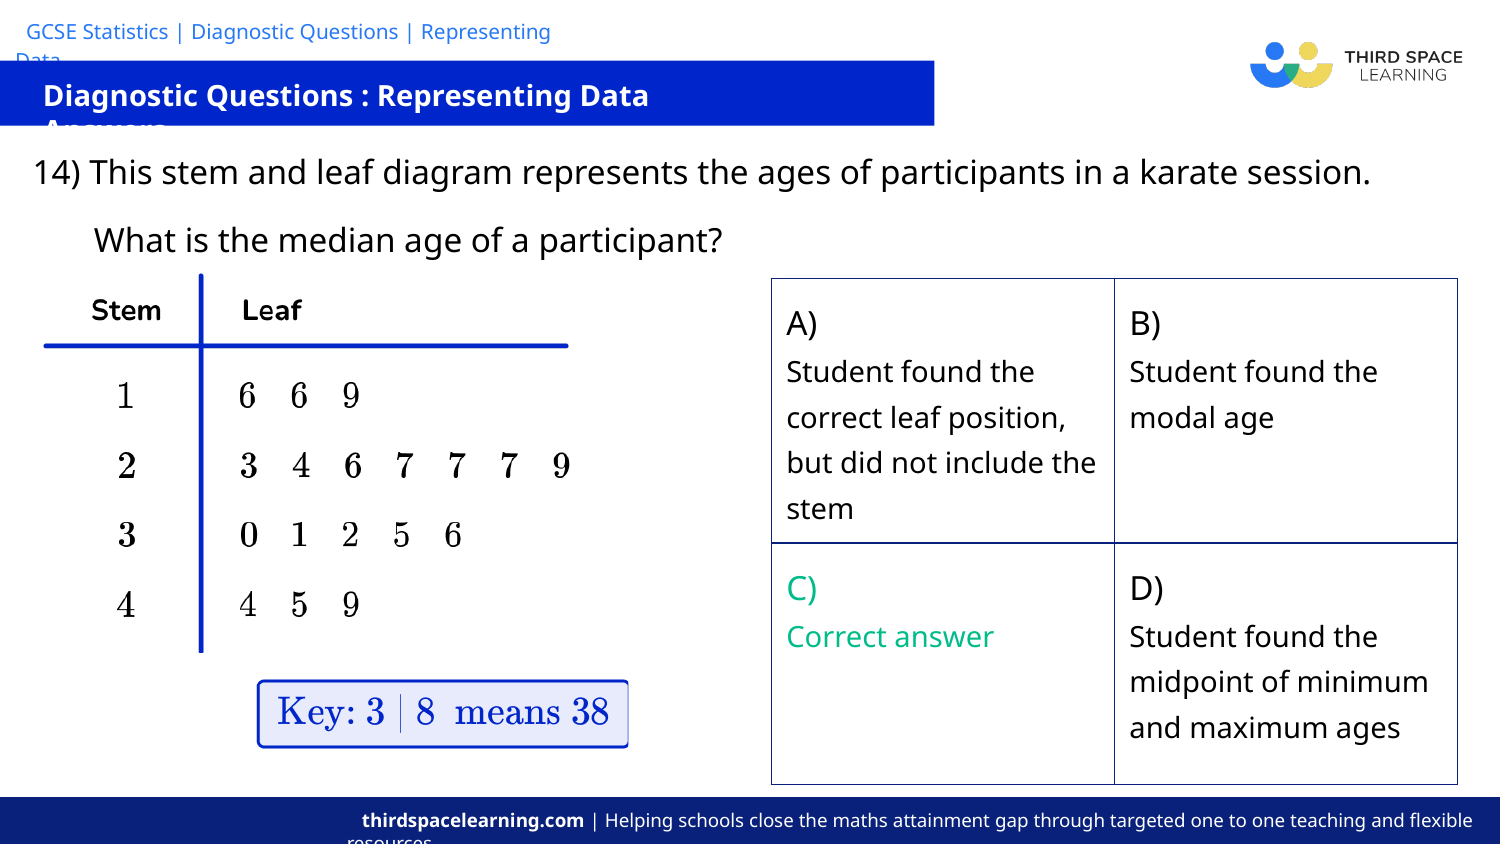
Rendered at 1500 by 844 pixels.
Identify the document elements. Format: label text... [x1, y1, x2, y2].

picture [42, 272, 588, 661]
table_header 14) This stem and leaf diagram represents the ages of participants in a karate session. What is the median age of a participant? [19, 142, 1474, 269]
picture [1250, 33, 1465, 99]
picture [248, 671, 629, 766]
text_box Diagnostic Questions : Representing Data Answers [27, 61, 778, 162]
